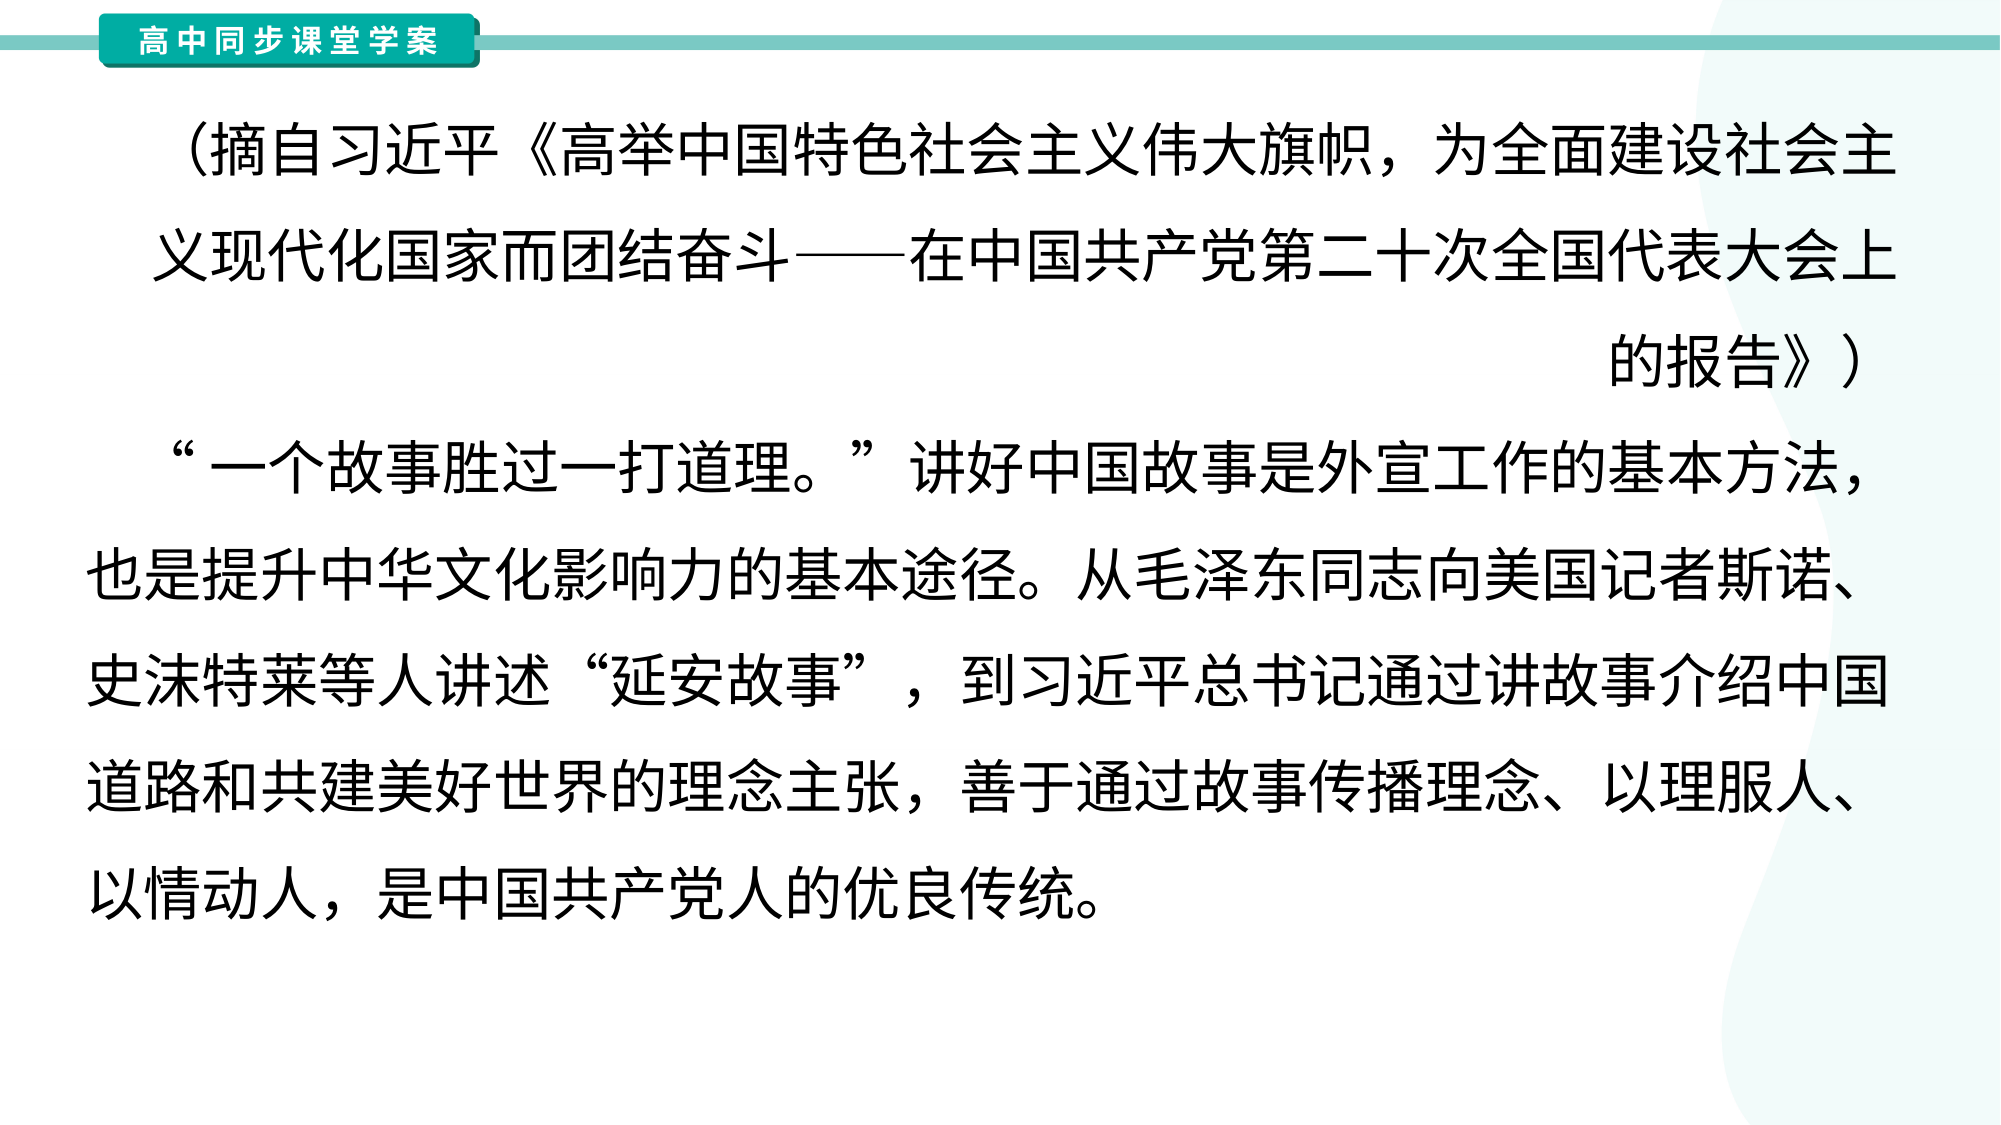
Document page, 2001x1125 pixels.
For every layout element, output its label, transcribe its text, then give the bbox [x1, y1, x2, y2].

text_box （摘自习近平《高举中国特色社会主义伟大旗帜，为全面建设社会主 义现代化国家而团结奋斗——在中国共产党第二十次全国代表大会上 的报告》） “一个故事胜过一打道理。”讲好中国故事是外宣工作的基本方法， 也是提升中华文化影响力的基本途径。从毛泽东同志向美国记者斯诺、 史沫特莱等人讲述“延安故事”，到习近平总书记通过讲故事介绍中国 道路和共建美好世界的理念主张，善于通过故事传播理念、以理服人、 以情动人，是中国共产党人的优良传统。 [100, 76, 1899, 927]
picture [0, 0, 2000, 1125]
